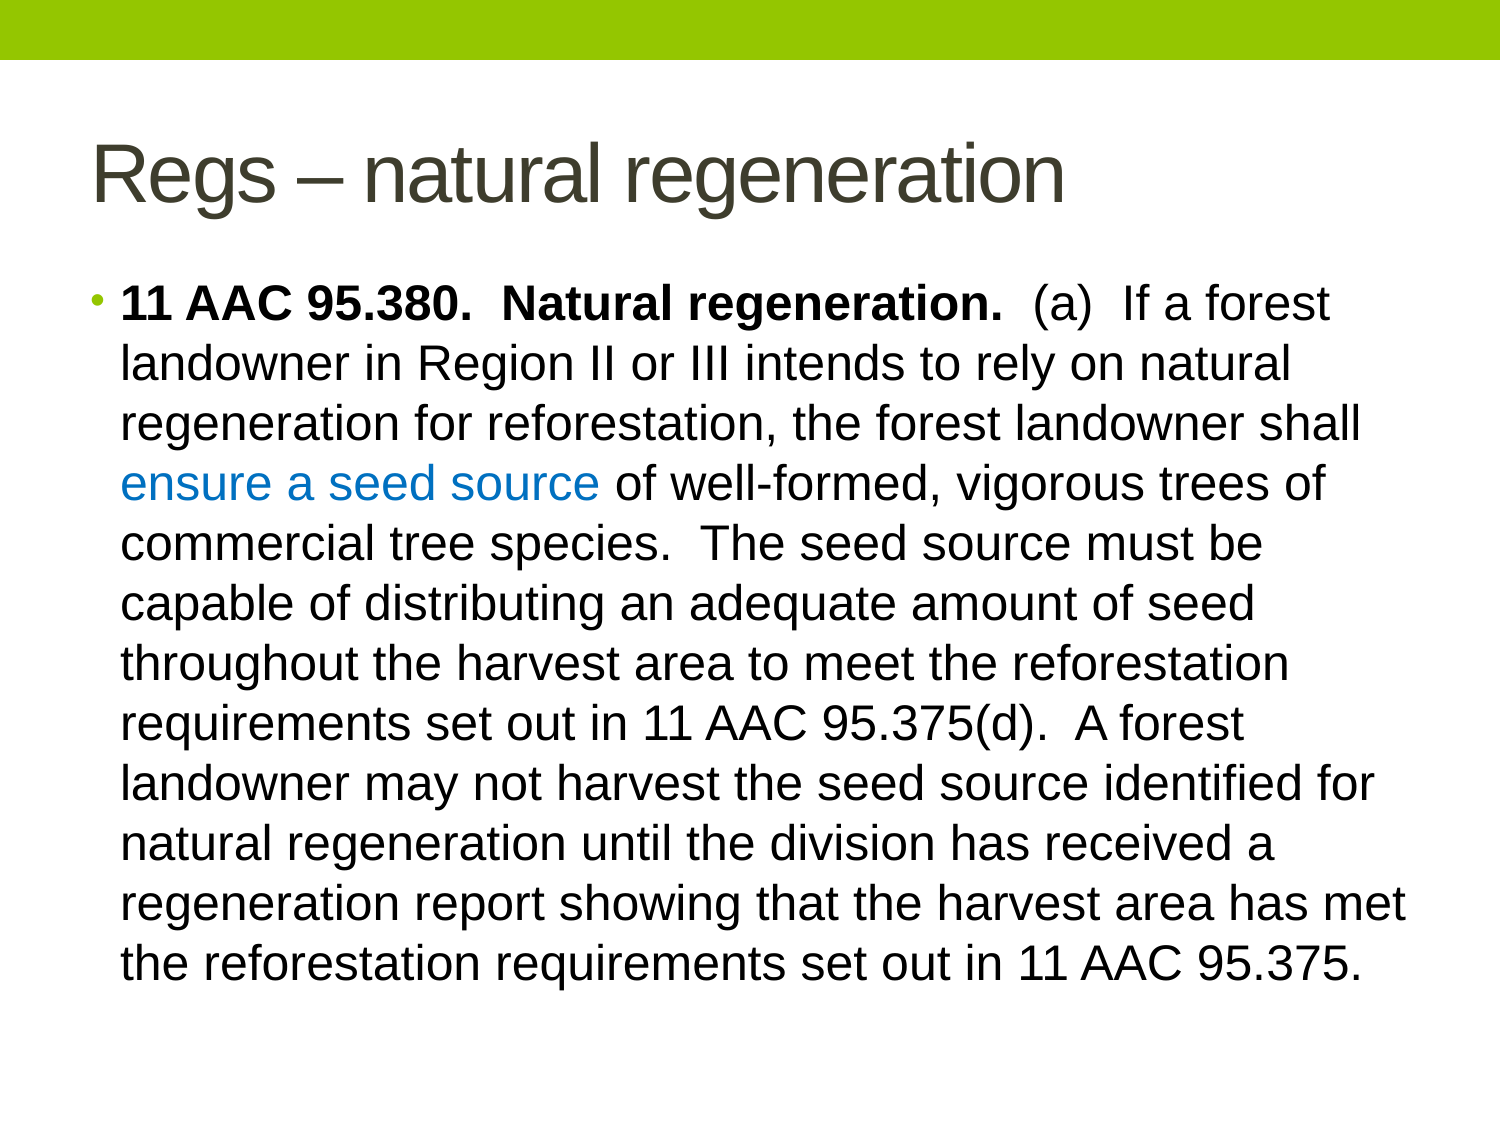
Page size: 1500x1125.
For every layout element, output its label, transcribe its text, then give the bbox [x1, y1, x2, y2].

list 11 AAC 95.380. Natural regeneration. (a) If a forest landowner in Region II or III intends to rely on natural regeneration for reforestation, the forest landowner shall ensure a seed source of well-formed, vigorous trees of commercial tree species. The seed source must be capable of distributing an adequate amount of seed throughout the harvest area to meet the reforestation requirements set out in 11 AAC 95.375(d). A forest landowner may not harvest the seed source identified for natural regeneration until the division has received a regeneration report showing that the harvest area has met the reforestation requirements set out in 11 AAC 95.375. [75, 262, 1425, 1063]
title Regs – natural regeneration [75, 87, 1425, 250]
